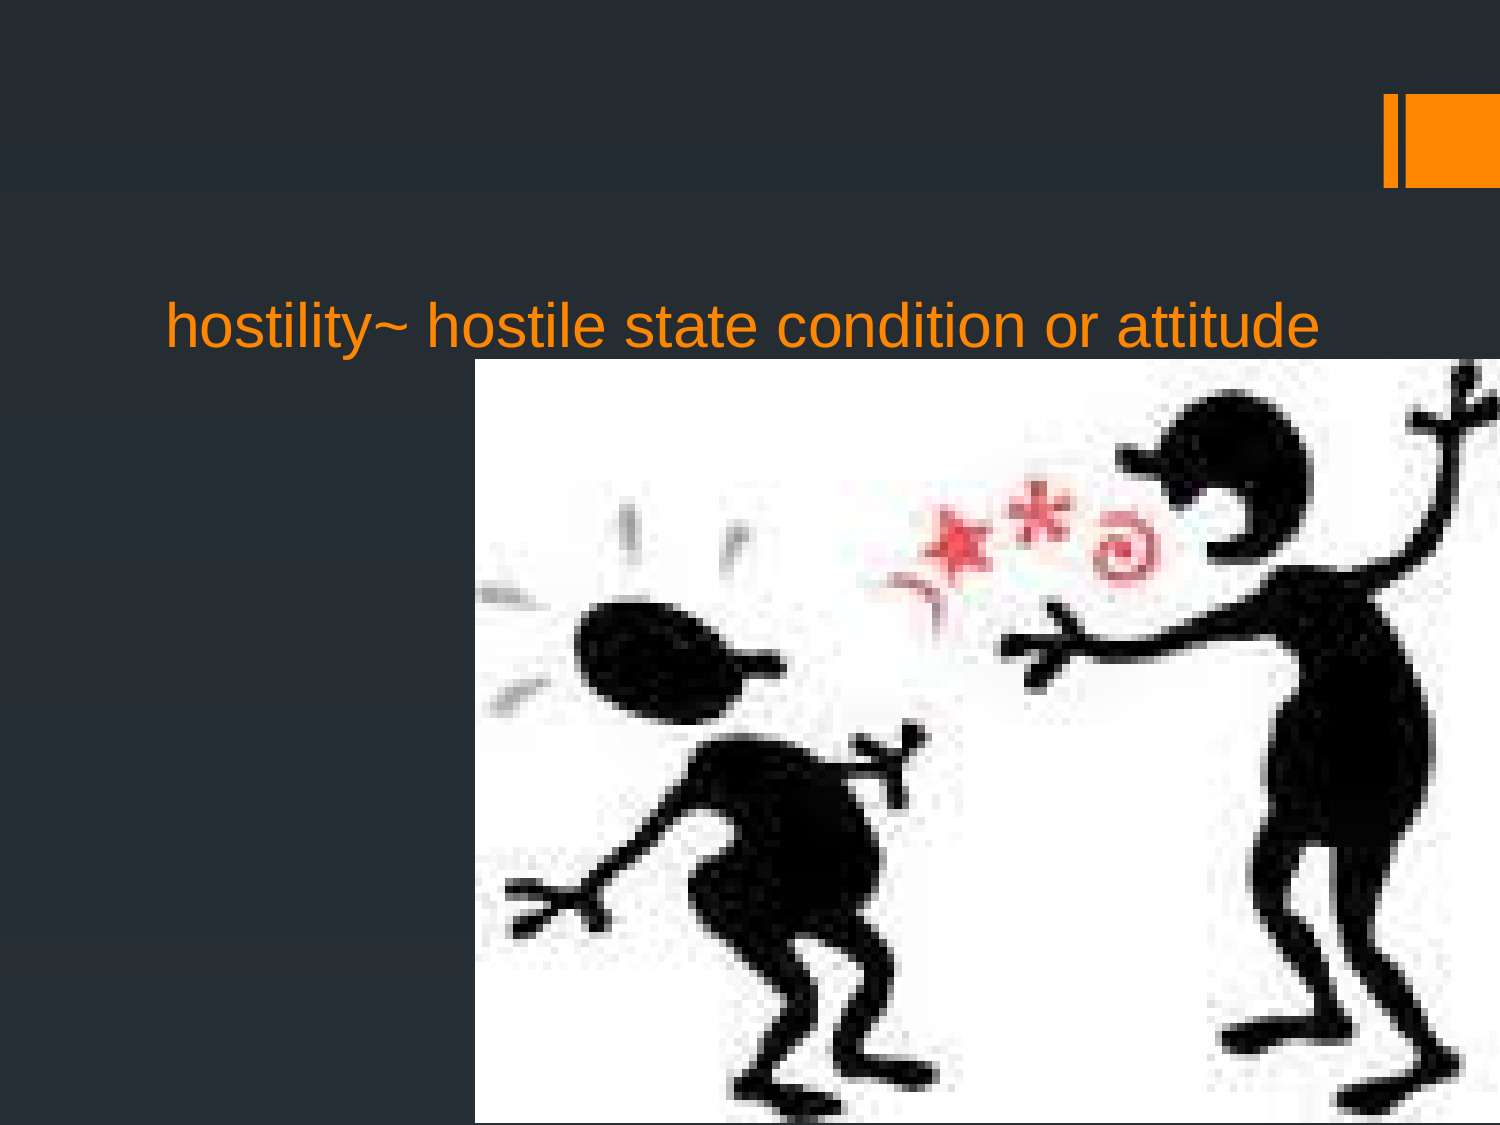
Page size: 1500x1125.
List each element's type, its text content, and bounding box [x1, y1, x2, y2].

title hostility~ hostile state condition or attitude [150, 253, 1350, 443]
picture [474, 359, 1500, 1123]
